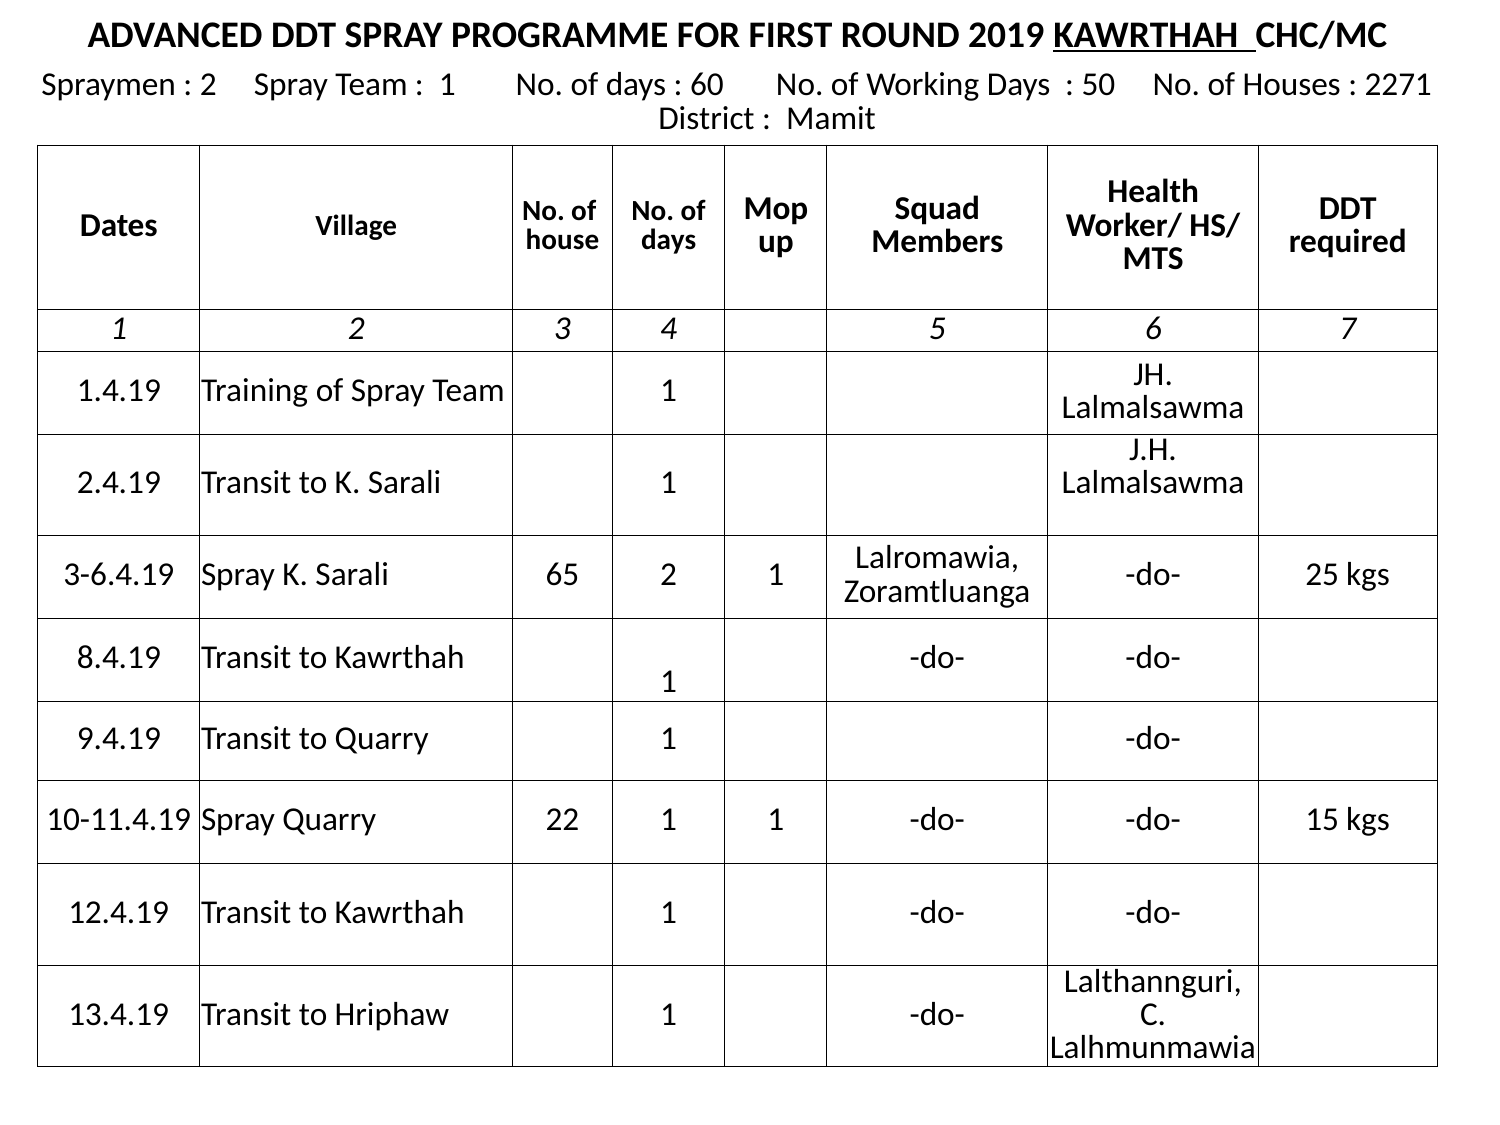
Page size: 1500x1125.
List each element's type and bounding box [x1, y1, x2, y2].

table_cell [1048, 966, 1258, 1066]
table_cell [38, 435, 199, 535]
table_cell [1259, 781, 1437, 863]
table_cell [513, 435, 612, 535]
table_cell [613, 781, 724, 863]
table_cell [1259, 435, 1437, 535]
table_header [38, 13, 1437, 62]
table_cell [613, 702, 724, 780]
table_cell [725, 864, 826, 965]
table_cell [725, 536, 826, 618]
table_cell [1259, 702, 1437, 780]
table_cell [1048, 352, 1258, 434]
table_cell [613, 310, 724, 351]
table_cell [1048, 146, 1258, 309]
table_cell [1048, 310, 1258, 351]
table_cell [613, 435, 724, 535]
table_cell [38, 619, 199, 701]
table_cell [827, 146, 1047, 309]
table_cell [827, 536, 1047, 618]
table_cell [1259, 619, 1437, 701]
table_cell [1259, 864, 1437, 965]
table_cell [827, 864, 1047, 965]
table_cell [200, 310, 512, 351]
table_cell [1048, 864, 1258, 965]
table_cell [200, 536, 512, 618]
table_cell [613, 966, 724, 1066]
table_cell [613, 146, 724, 309]
table_cell [38, 62, 1437, 145]
table_cell [1259, 536, 1437, 618]
table_cell [827, 781, 1047, 863]
table_cell [1048, 536, 1258, 618]
table_cell [513, 864, 612, 965]
table_cell [827, 702, 1047, 780]
table_cell [513, 352, 612, 434]
table_cell [1259, 310, 1437, 351]
table_cell [613, 619, 724, 701]
table_cell [200, 619, 512, 701]
table_cell [513, 966, 612, 1066]
table_cell [725, 702, 826, 780]
table_cell [1048, 781, 1258, 863]
table_cell [1048, 435, 1258, 535]
table_cell [38, 864, 199, 965]
table_cell [200, 146, 512, 309]
table_cell [200, 781, 512, 863]
table_cell [513, 702, 612, 780]
table_cell [725, 352, 826, 434]
table_cell [200, 966, 512, 1066]
table_cell [200, 702, 512, 780]
table_cell [38, 146, 199, 309]
table_cell [1259, 146, 1437, 309]
table_cell [827, 619, 1047, 701]
table_cell [725, 781, 826, 863]
table_cell [613, 536, 724, 618]
table_cell [200, 435, 512, 535]
table_cell [38, 781, 199, 863]
table_cell [1259, 966, 1437, 1066]
table_cell [38, 966, 199, 1066]
table_cell [827, 966, 1047, 1066]
table_cell [513, 310, 612, 351]
table_cell [613, 352, 724, 434]
table_cell [513, 146, 612, 309]
table_cell [200, 352, 512, 434]
table_cell [1048, 619, 1258, 701]
table_cell [38, 702, 199, 780]
table_cell [725, 310, 826, 351]
table_cell [827, 352, 1047, 434]
table_cell [725, 146, 826, 309]
table_cell [1259, 352, 1437, 434]
table_cell [513, 619, 612, 701]
table_cell [513, 536, 612, 618]
table_cell [513, 781, 612, 863]
table_cell [725, 619, 826, 701]
table_cell [725, 966, 826, 1066]
table_cell [827, 310, 1047, 351]
table_cell [38, 310, 199, 351]
table_cell [725, 435, 826, 535]
table_cell [38, 536, 199, 618]
table_cell [1048, 702, 1258, 780]
table_cell [38, 352, 199, 434]
table_cell [827, 435, 1047, 535]
table_cell [200, 864, 512, 965]
table_cell [613, 864, 724, 965]
